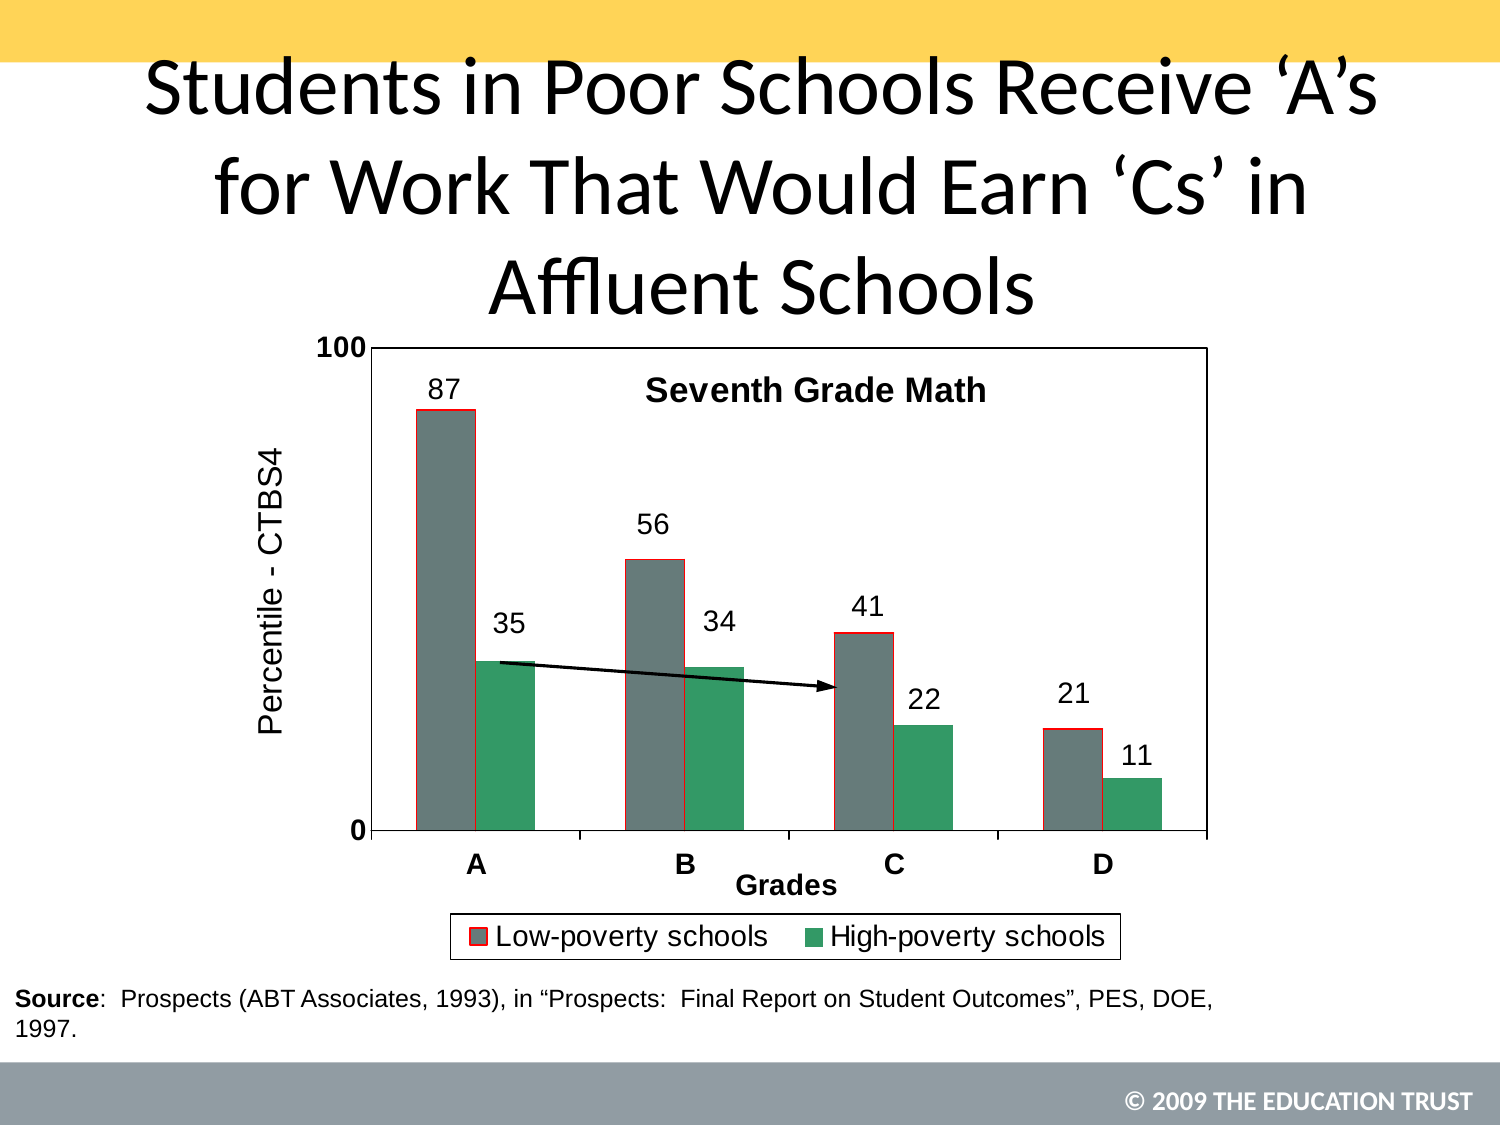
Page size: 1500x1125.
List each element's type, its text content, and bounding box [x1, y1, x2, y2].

text_box Source: Prospects (ABT Associates, 1993), in “Prospects: Final Report on Student Outcomes”, PES, DOE, 1997. [0, 974, 1263, 1050]
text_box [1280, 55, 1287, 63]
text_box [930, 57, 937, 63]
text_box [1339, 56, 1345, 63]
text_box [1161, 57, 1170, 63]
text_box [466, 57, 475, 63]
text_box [174, 312, 1386, 988]
title Students in Poor Schools Receive ‘A’s for Work That Would Earn ‘Cs’ in Affluent Schools [99, 87, 1426, 276]
